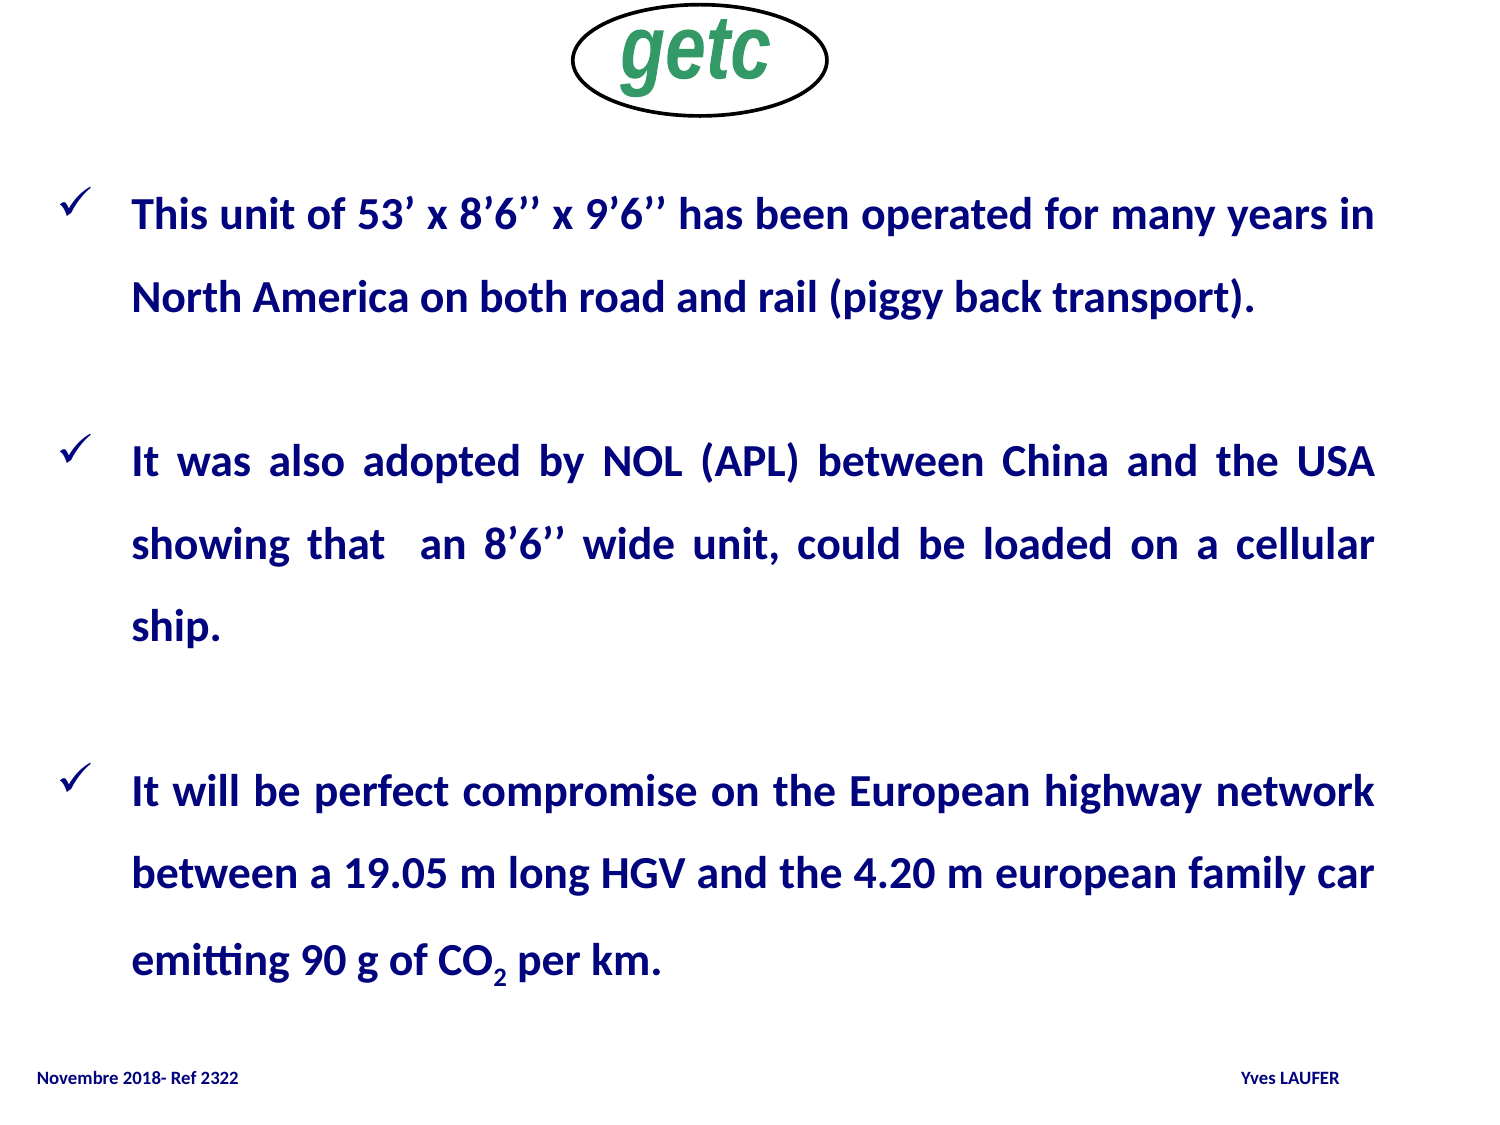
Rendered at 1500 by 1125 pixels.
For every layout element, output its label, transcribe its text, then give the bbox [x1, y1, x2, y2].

text_box [572, 4, 827, 116]
footer Novembre 2018- Ref 2322 Yves LAUFER [17, 1046, 1496, 1107]
list This unit of 53’ x 8’6’’ x 9’6’’ has been operated for many years in North America on both road and rail (piggy back transport). It was also adopted by NOL (APL) between China and the USA showing that an 8’6’’ wide unit, could be loaded on a cellular ship. It will be perfect compromise on the European highway network between a 19.05 m long HGV and the 4.20 m european family car emitting 90 g of CO2 per km. [41, 149, 1392, 1024]
